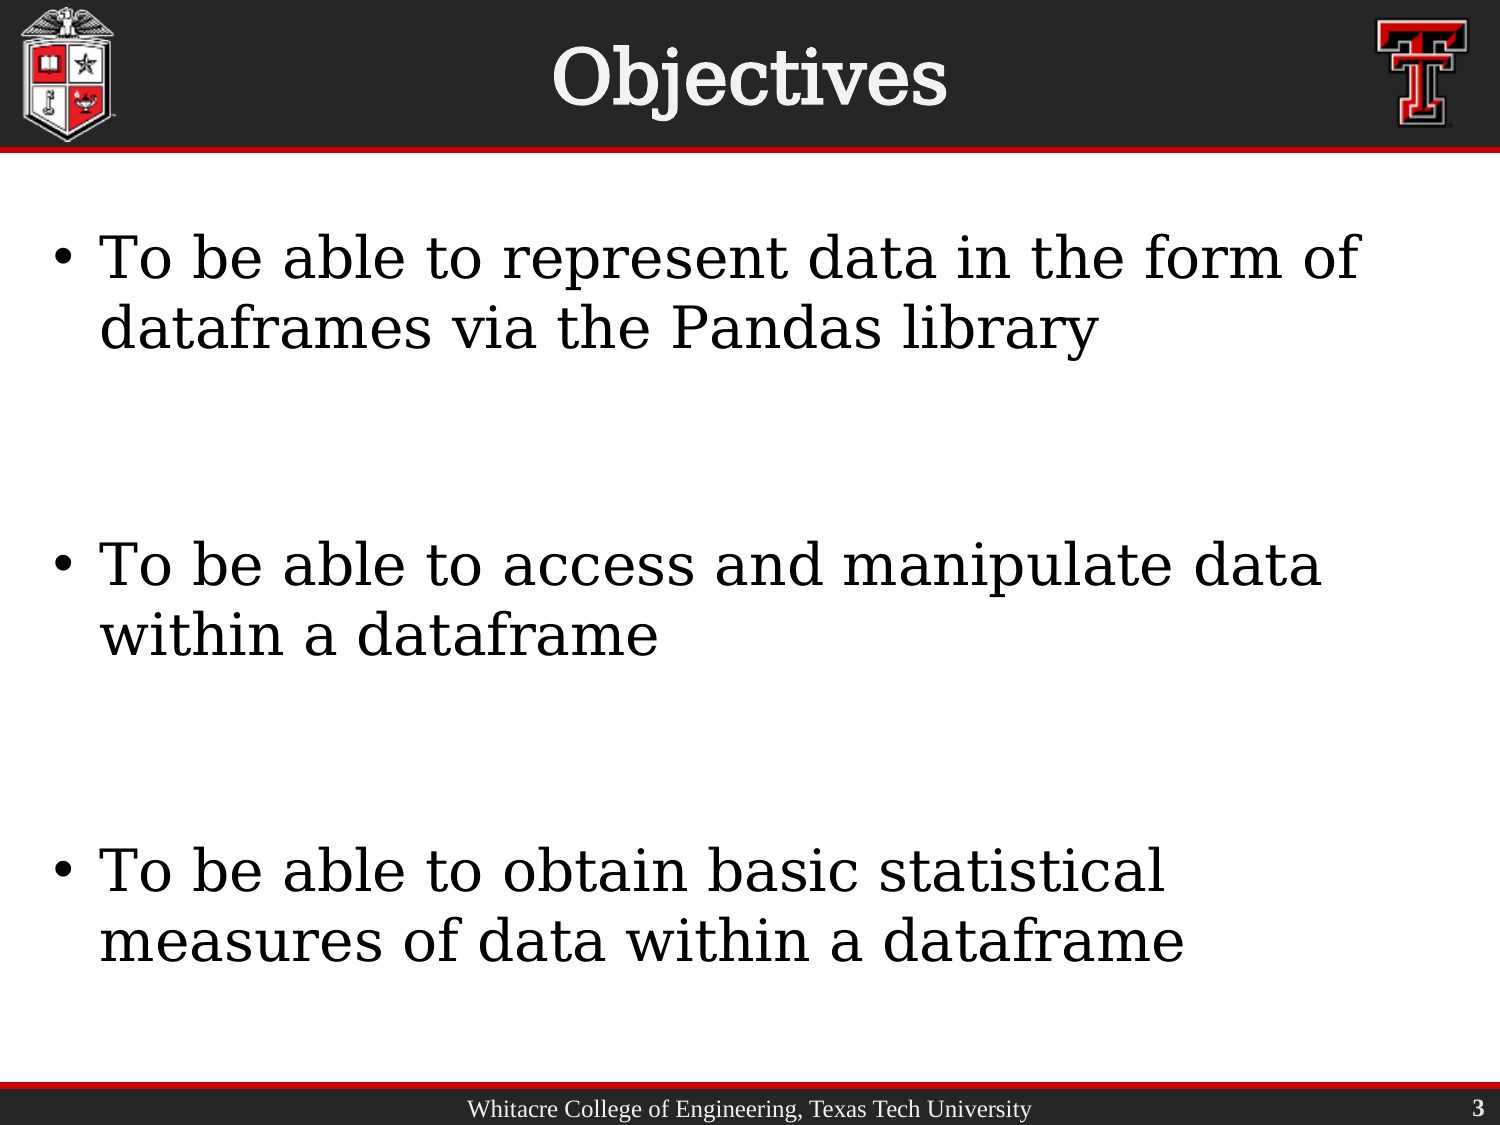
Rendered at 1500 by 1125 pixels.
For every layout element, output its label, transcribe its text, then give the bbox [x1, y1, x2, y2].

picture [21, 7, 116, 142]
slide_number 3 [1392, 1086, 1500, 1125]
text_box To be able to access and manipulate data within a dataframe [38, 519, 1456, 675]
text_box To be able to represent data in the form of dataframes via the Pandas library [38, 212, 1456, 368]
text_box To be able to obtain basic statistical measures of data within a dataframe [38, 826, 1456, 981]
picture [1373, 14, 1472, 128]
title Objectives [151, 6, 1349, 141]
